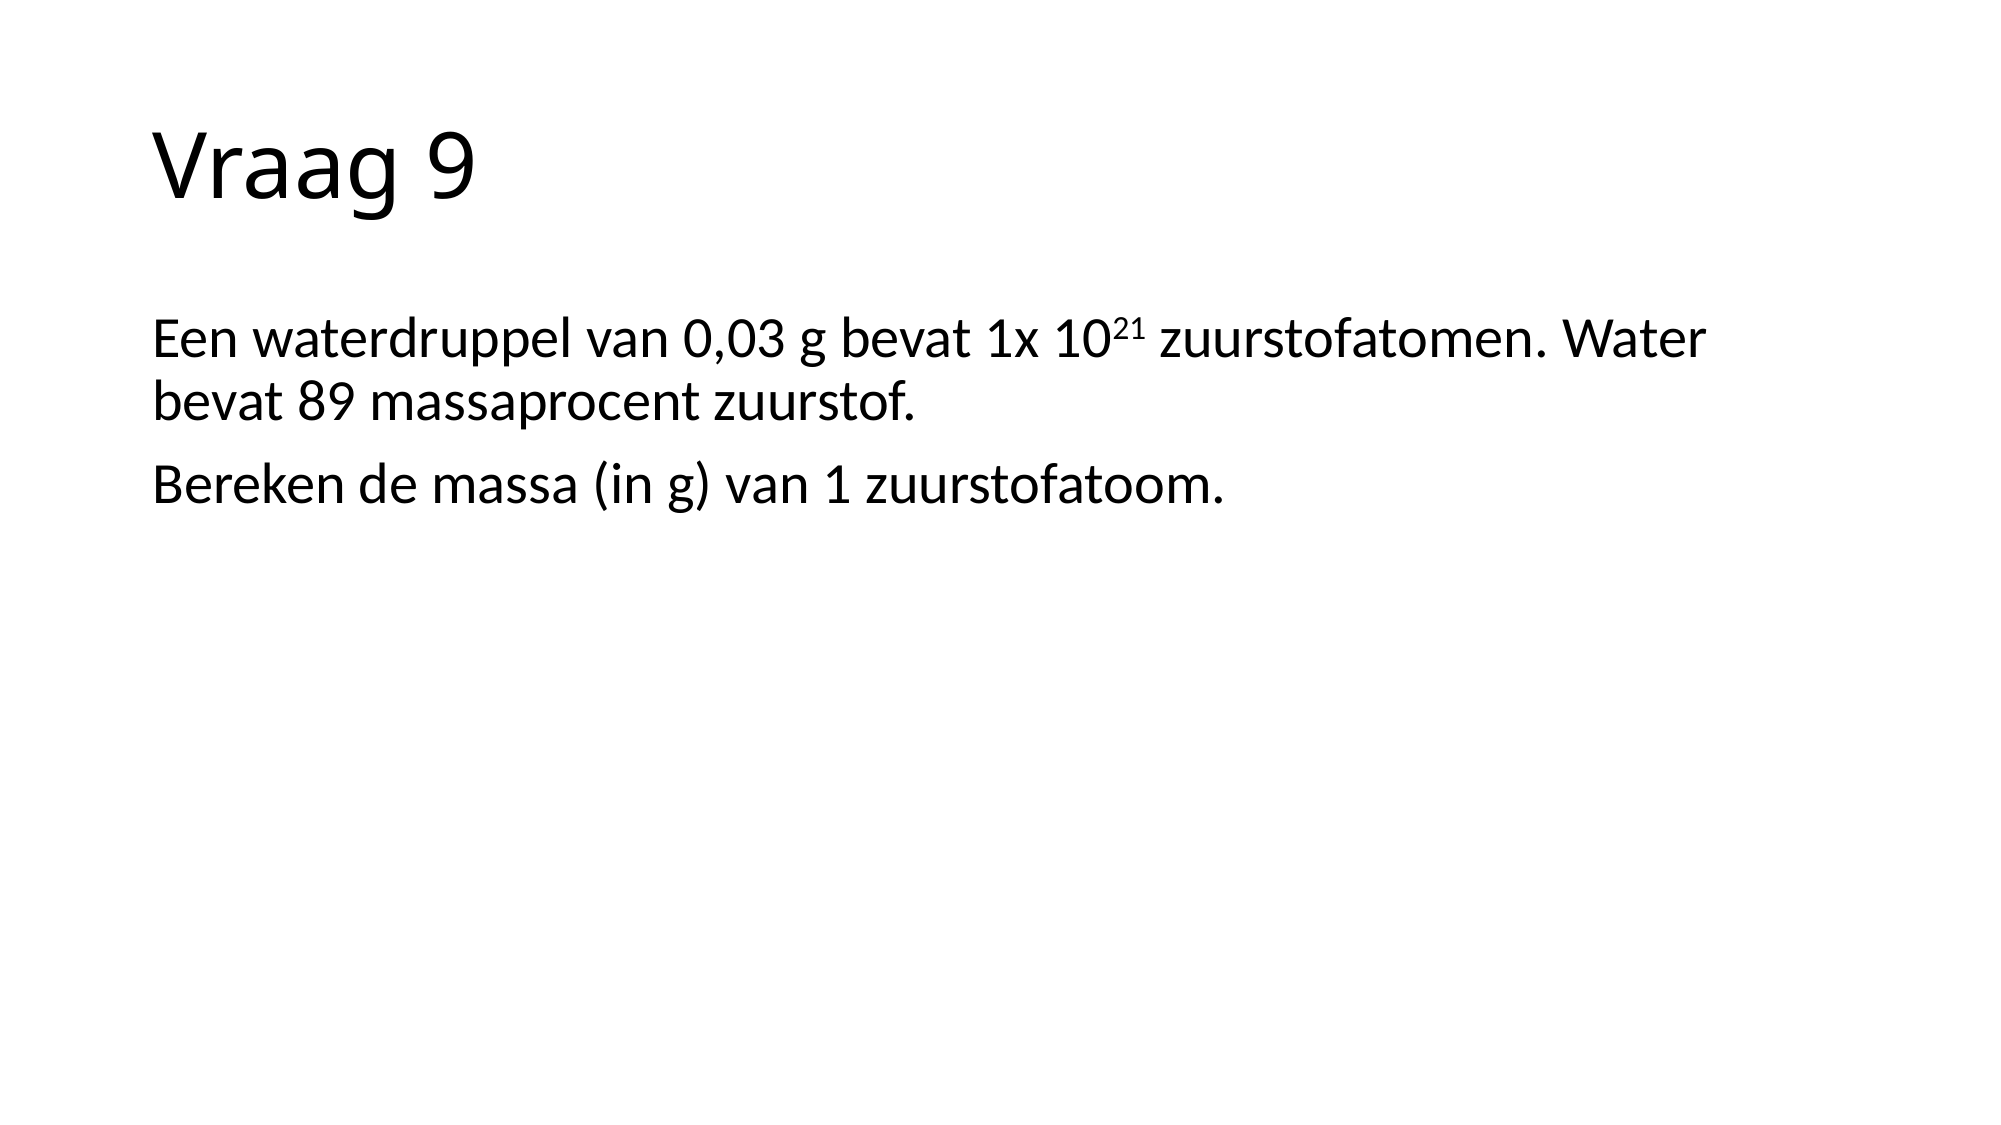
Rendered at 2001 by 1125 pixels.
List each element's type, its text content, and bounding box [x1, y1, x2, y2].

list Een waterdruppel van 0,03 g bevat 1x 1021 zuurstofatomen. Water bevat 89 massaprocent zuurstof. Bereken de massa (in g) van 1 zuurstofatoom. [137, 299, 1863, 1014]
title Vraag 9 [137, 59, 1863, 278]
